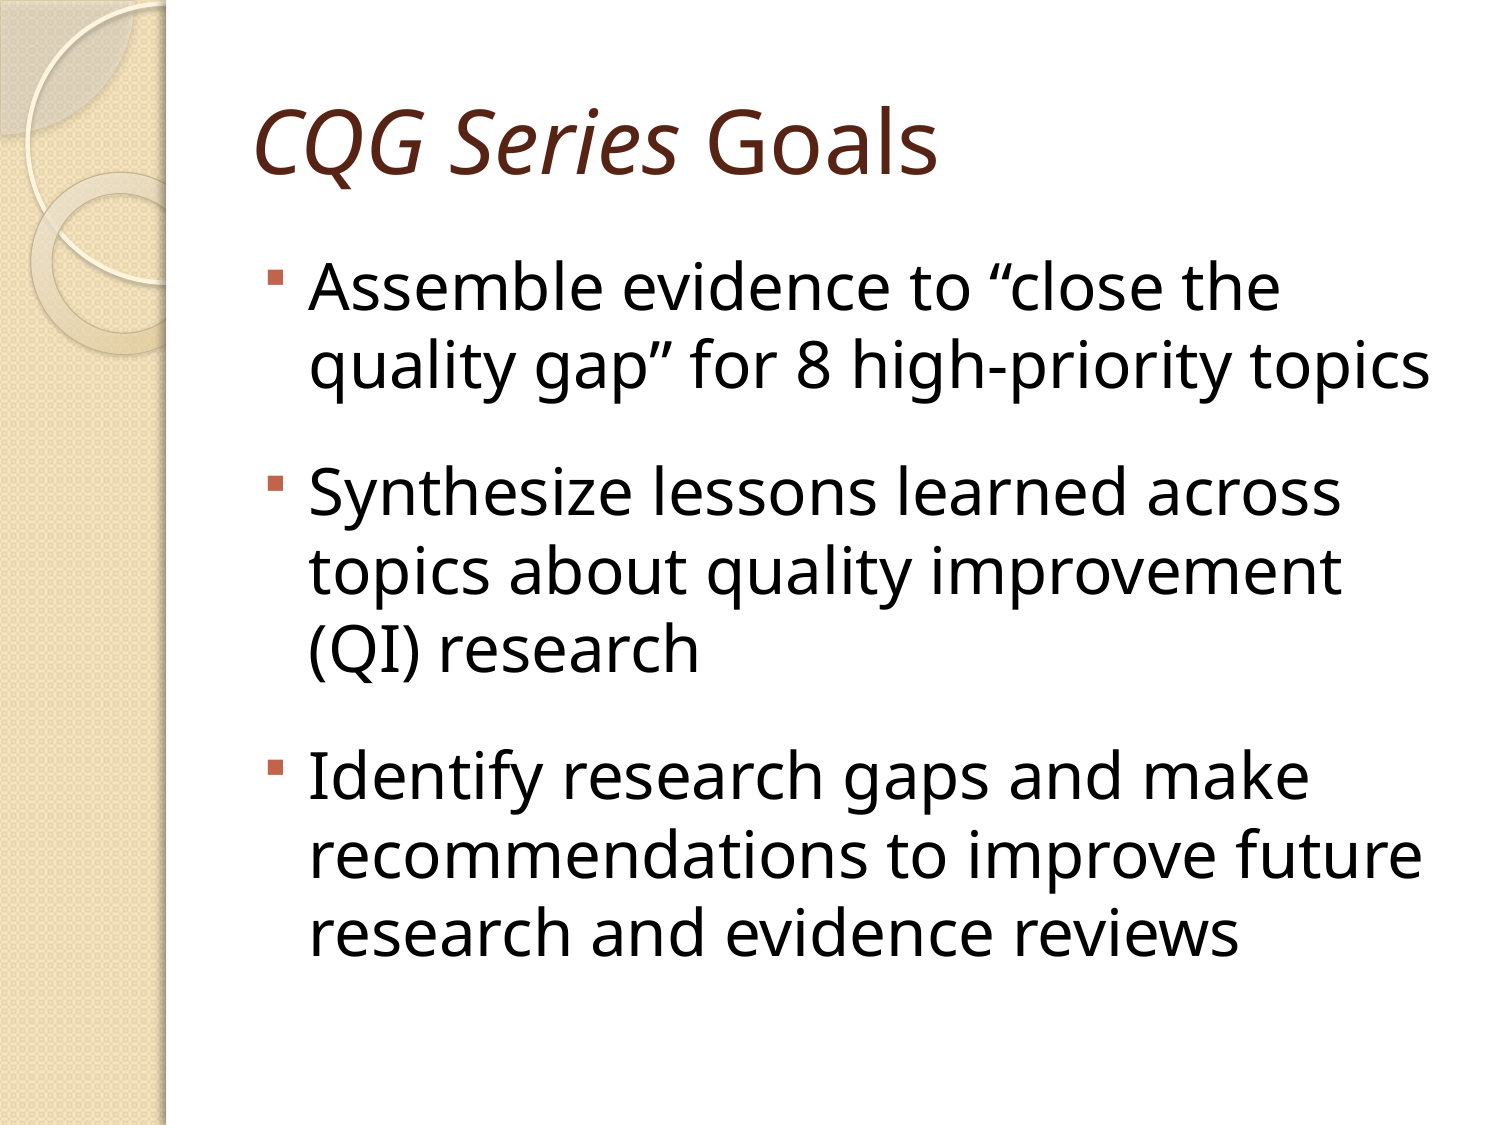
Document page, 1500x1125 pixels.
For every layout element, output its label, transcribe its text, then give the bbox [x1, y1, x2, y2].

list Assemble evidence to “close the quality gap” for 8 high-priority topics Synthesize lessons learned across topics about quality improvement (QI) research Identify research gaps and make recommendations to improve future research and evidence reviews [235, 237, 1466, 1025]
title CQG Series Goals [235, 45, 1466, 233]
